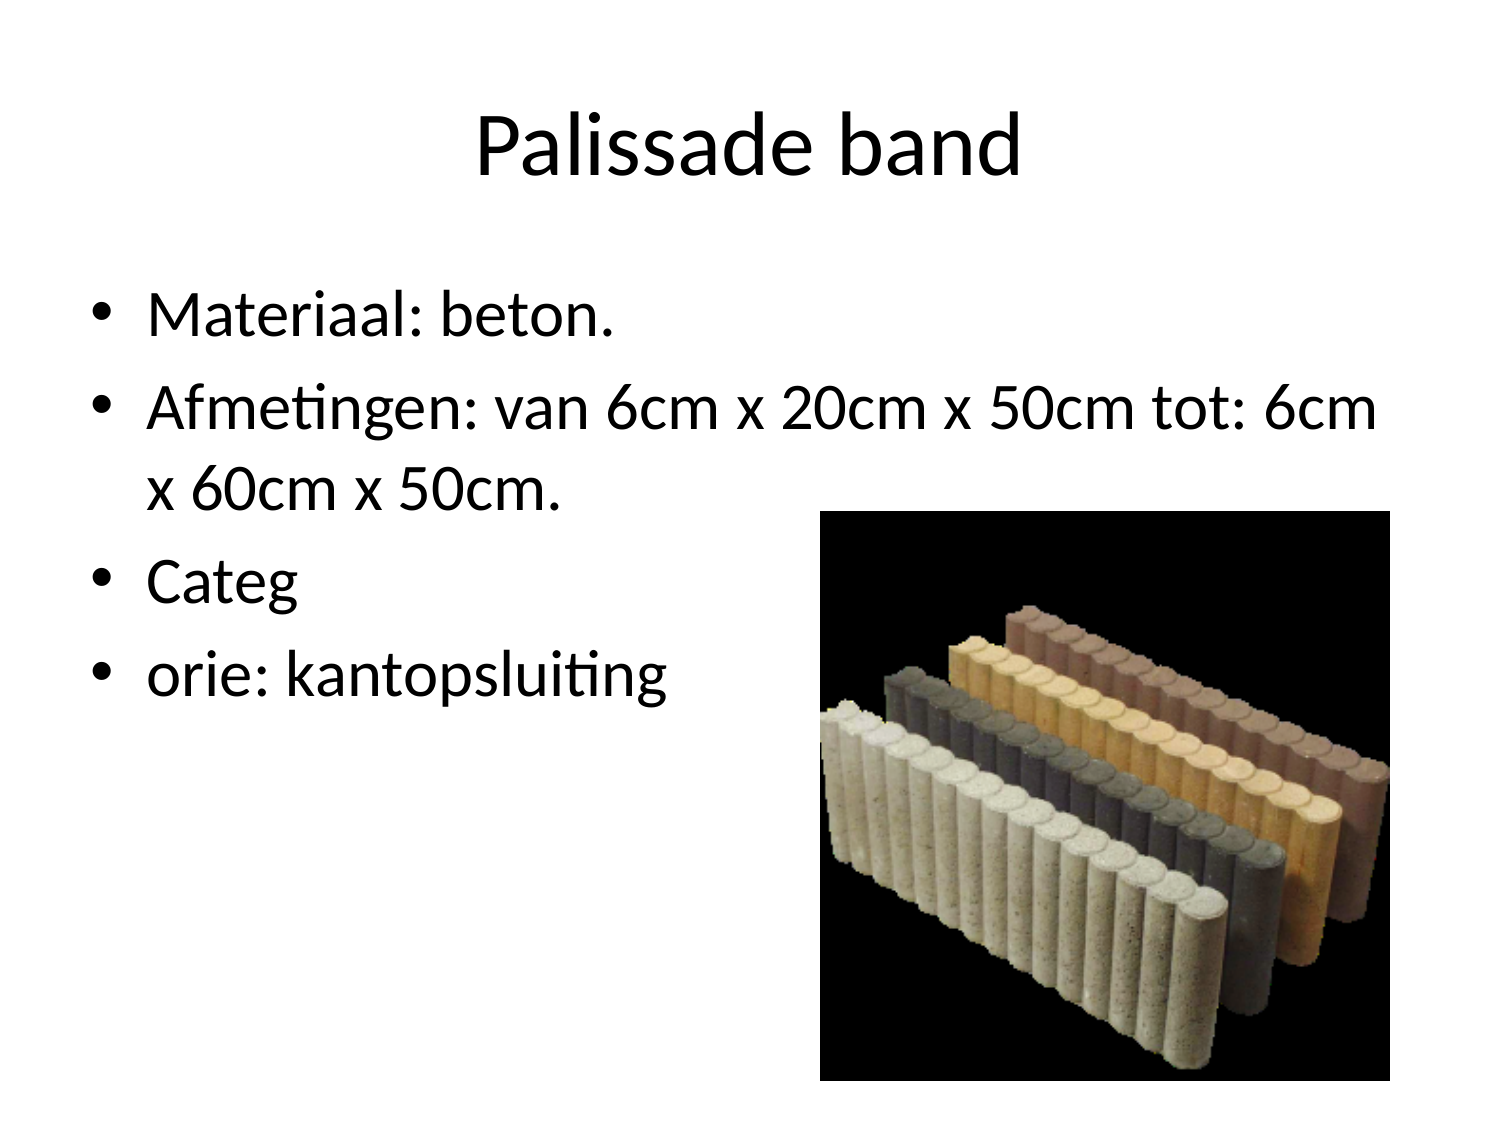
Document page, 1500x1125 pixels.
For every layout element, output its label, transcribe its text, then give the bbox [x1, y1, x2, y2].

picture [820, 511, 1390, 1081]
list Materiaal: beton. Afmetingen: van 6cm x 20cm x 50cm tot: 6cm x 60cm x 50cm. Categ orie: kantopsluiting [75, 262, 1425, 1005]
title Palissade band [75, 45, 1425, 233]
